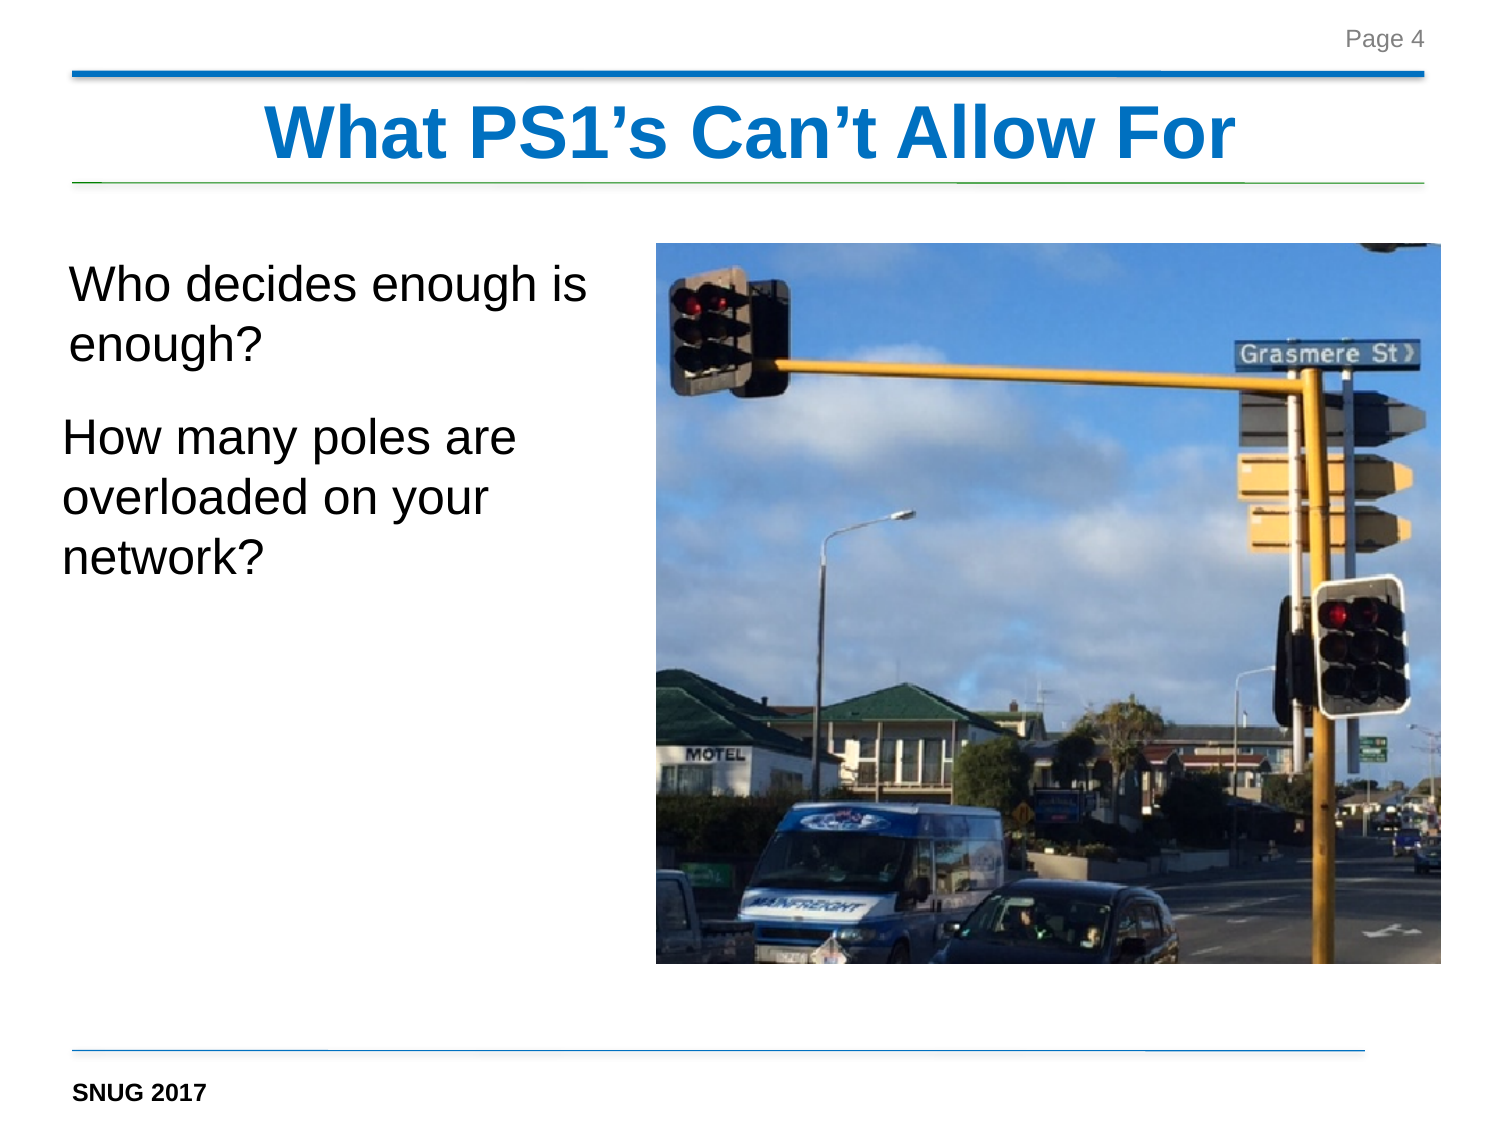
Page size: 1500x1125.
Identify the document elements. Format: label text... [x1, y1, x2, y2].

title What PS1’s Can’t Allow For [76, 85, 1425, 173]
text_box How many poles are overloaded on your network? [47, 397, 603, 592]
picture [655, 243, 1441, 965]
list Who decides enough is enough? [53, 243, 653, 386]
